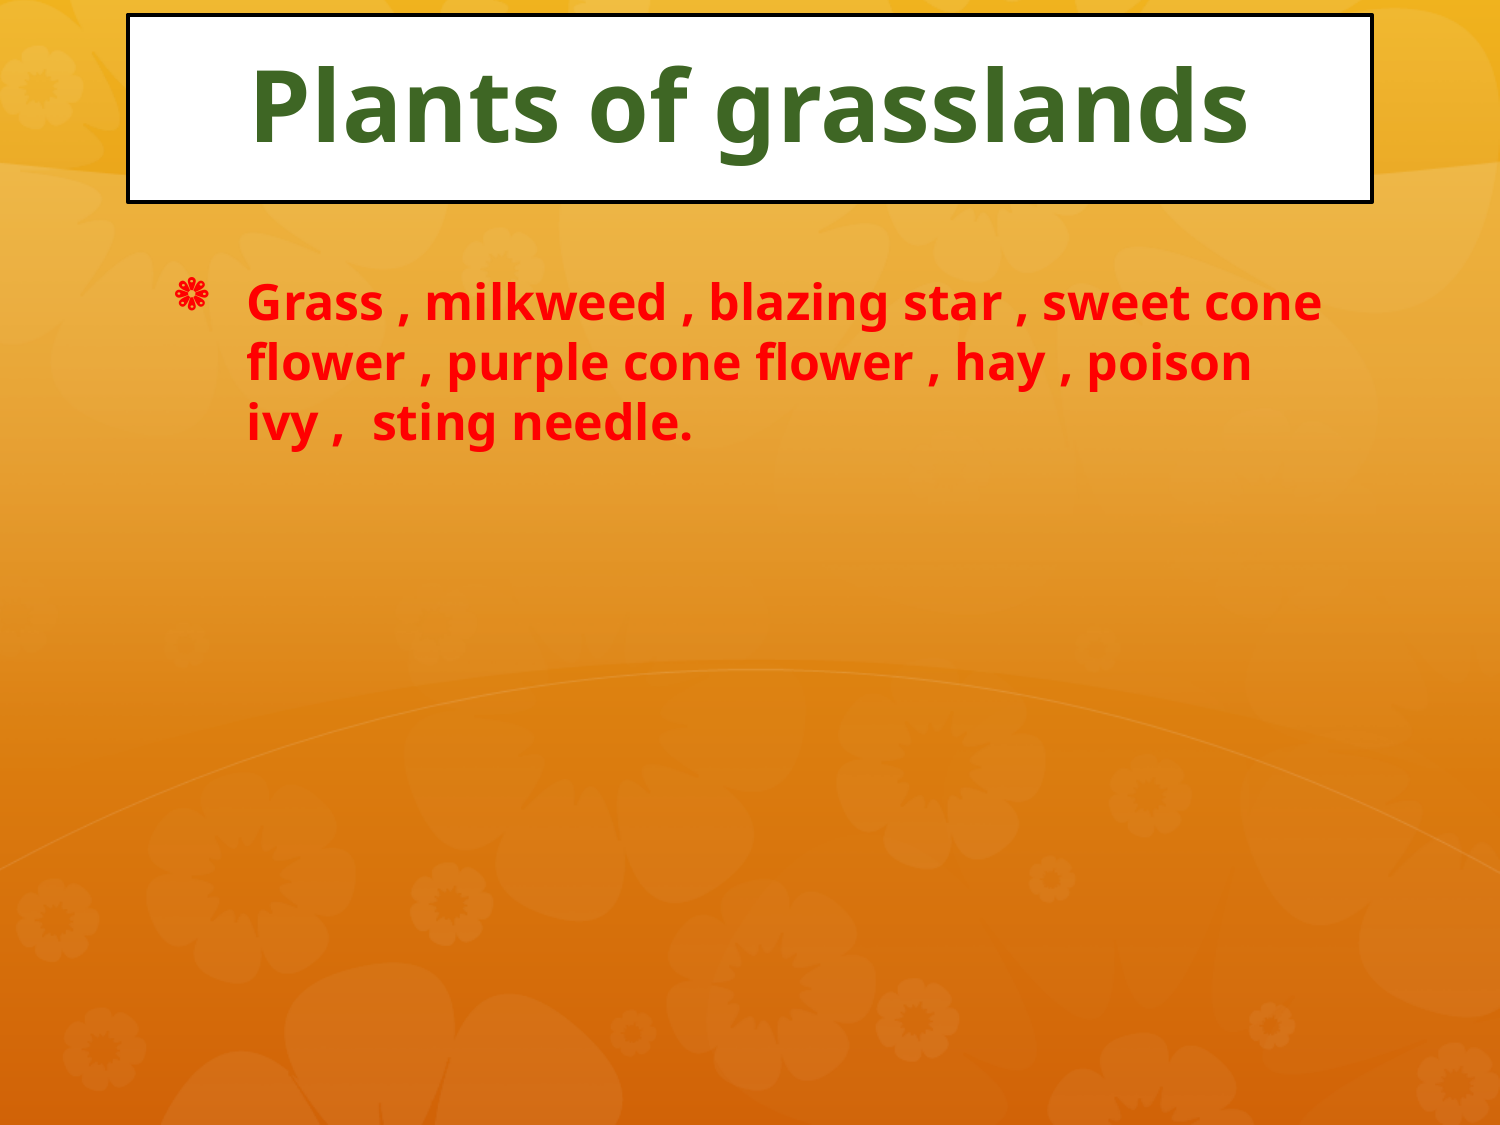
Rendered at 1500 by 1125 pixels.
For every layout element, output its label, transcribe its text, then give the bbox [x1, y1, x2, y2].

title Plants of grasslands [126, 13, 1374, 204]
list Grass , milkweed , blazing star , sweet cone flower , purple cone flower , hay , poison ivy , sting needle. [156, 262, 1344, 967]
picture [0, 0, 1500, 1125]
